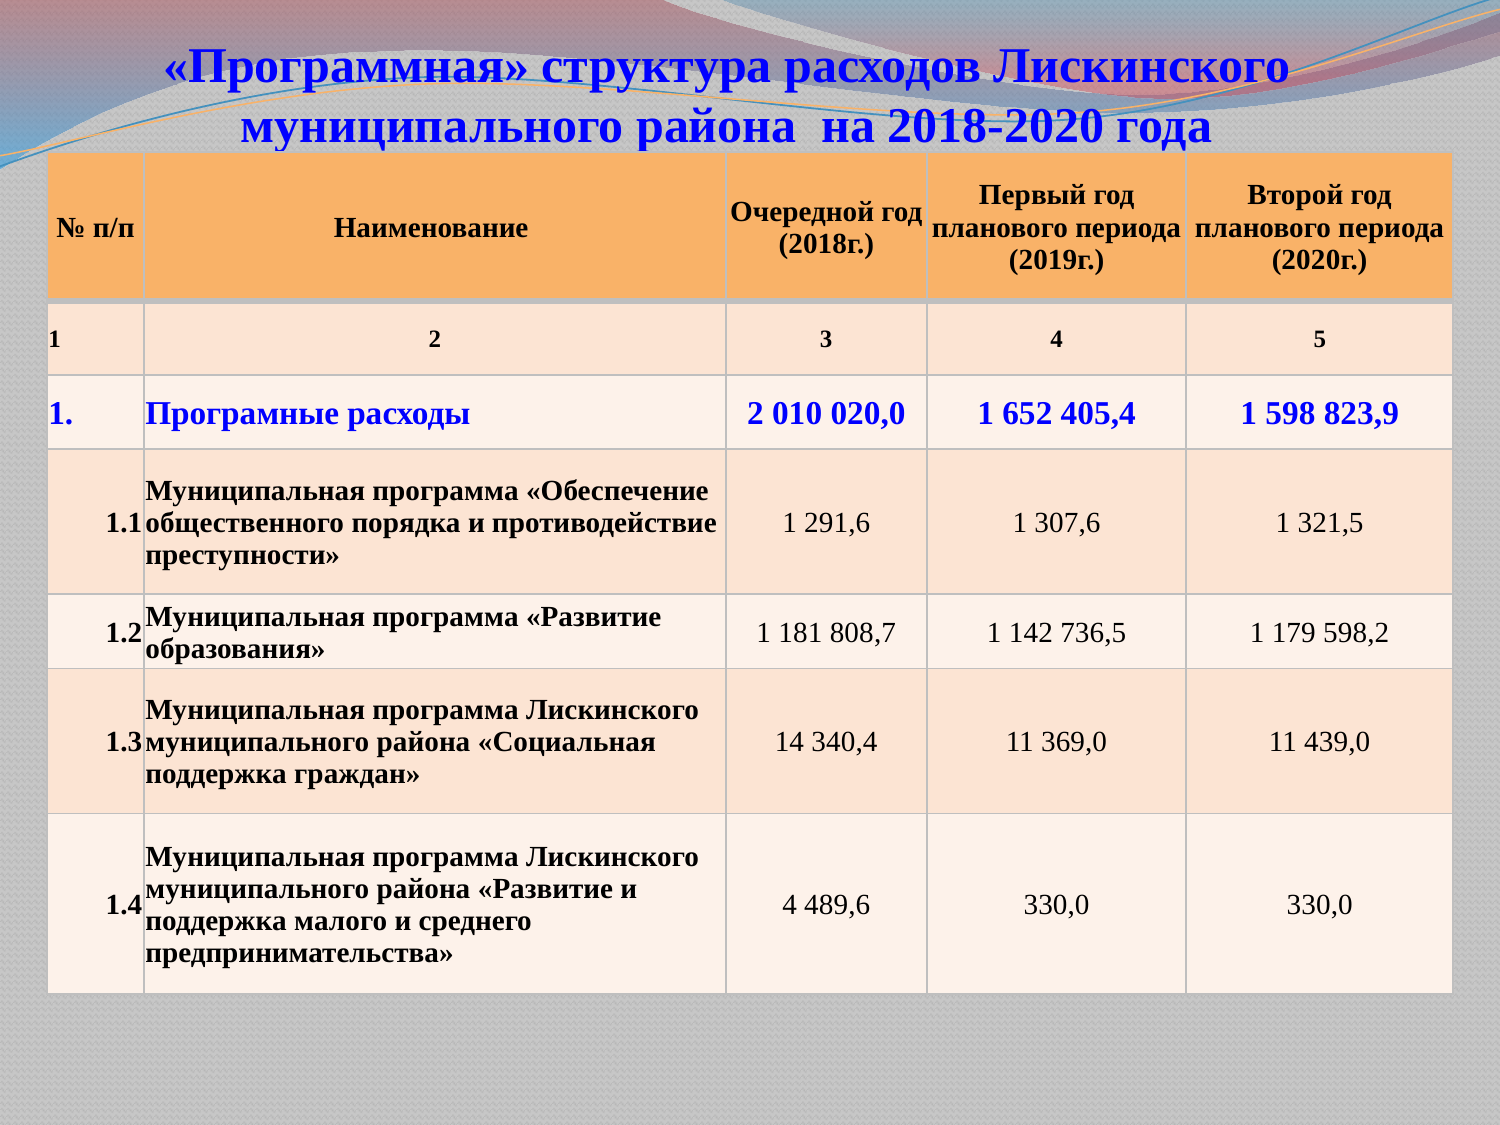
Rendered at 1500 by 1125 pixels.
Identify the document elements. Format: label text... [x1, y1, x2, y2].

table_cell 4 489,6 [727, 814, 926, 993]
table_cell 5 [1187, 304, 1452, 374]
table_cell 330,0 [928, 814, 1185, 993]
table_cell 14 340,4 [727, 669, 926, 813]
table_cell 1 142 736,5 [928, 595, 1185, 668]
table_cell 1.4 [48, 814, 143, 993]
table_header Первый год планового периода (2019г.) [928, 153, 1185, 298]
table_cell 4 [928, 304, 1185, 374]
table_header № п/п [48, 153, 143, 298]
table_cell 3 [727, 304, 926, 374]
table_cell 11 439,0 [1187, 669, 1452, 813]
table_cell 330,0 [1187, 814, 1452, 993]
table_cell 11 369,0 [928, 669, 1185, 813]
table_cell 1 179 598,2 [1187, 595, 1452, 668]
table_cell 1 291,6 [727, 450, 926, 593]
table_cell 1. [48, 376, 143, 448]
table_cell Муниципальная программа «Развитие образования» [145, 595, 725, 668]
table_cell 1 181 808,7 [727, 595, 926, 668]
table_cell 1.3 [48, 669, 143, 813]
table_header Наименование [145, 153, 725, 298]
table_header Очередной год (2018г.) [727, 153, 926, 298]
table_cell 1.2 [48, 595, 143, 668]
table_cell Муниципальная программа Лискинского муниципального района «Социальная поддержка граждан» [145, 669, 725, 813]
table_cell 1 321,5 [1187, 450, 1452, 593]
table_header Второй год планового периода (2020г.) [1187, 153, 1452, 298]
table_cell Програмные расходы [145, 376, 725, 448]
table_cell 1.1 [48, 450, 143, 593]
title «Программная» структура расходов Лискинского муниципального района на 2018-2020 года [35, 35, 1418, 153]
table_cell 1 598 823,9 [1187, 376, 1452, 448]
table_cell 2 [145, 304, 725, 374]
table_cell Муниципальная программа «Обеспечение общественного порядка и противодействие преступности» [145, 450, 725, 593]
table_cell Муниципальная программа Лискинского муниципального района «Развитие и поддержка малого и среднего предпринимательства» [145, 814, 725, 993]
table_cell 2 010 020,0 [727, 376, 926, 448]
table_cell 1 307,6 [928, 450, 1185, 593]
table_cell 1 [48, 304, 143, 374]
table_cell 1 652 405,4 [928, 376, 1185, 448]
